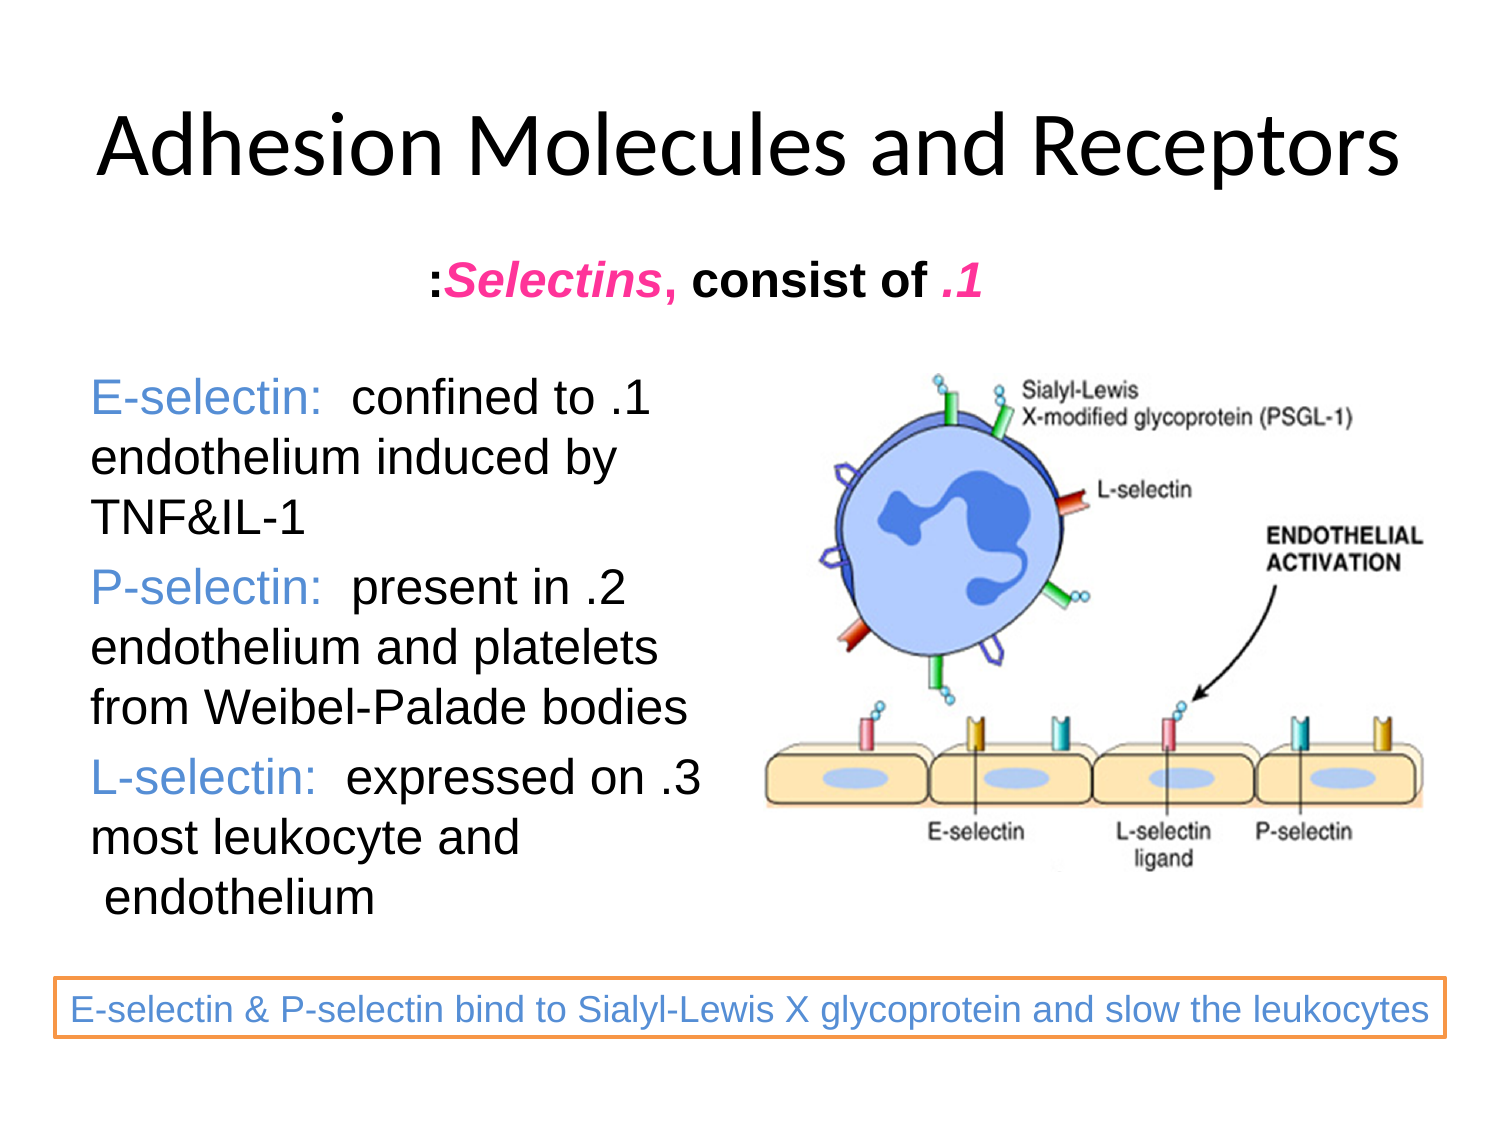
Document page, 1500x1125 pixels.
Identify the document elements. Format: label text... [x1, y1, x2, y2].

title Adhesion Molecules and Receptors [75, 45, 1425, 233]
list 1. Selectins, consist of: [412, 209, 1075, 315]
list 1. E-selectin: confined to endothelium induced by TNF&IL-1 2. P-selectin: present in endothelium and platelets from Weibel-Palade bodies 3. L-selectin: expressed on most leukocyte and endothelium [75, 356, 738, 976]
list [763, 373, 1428, 872]
text_box E-selectin & P-selectin bind to Sialyl-Lewis X glycoprotein and slow the leukocytes [53, 976, 1447, 1039]
